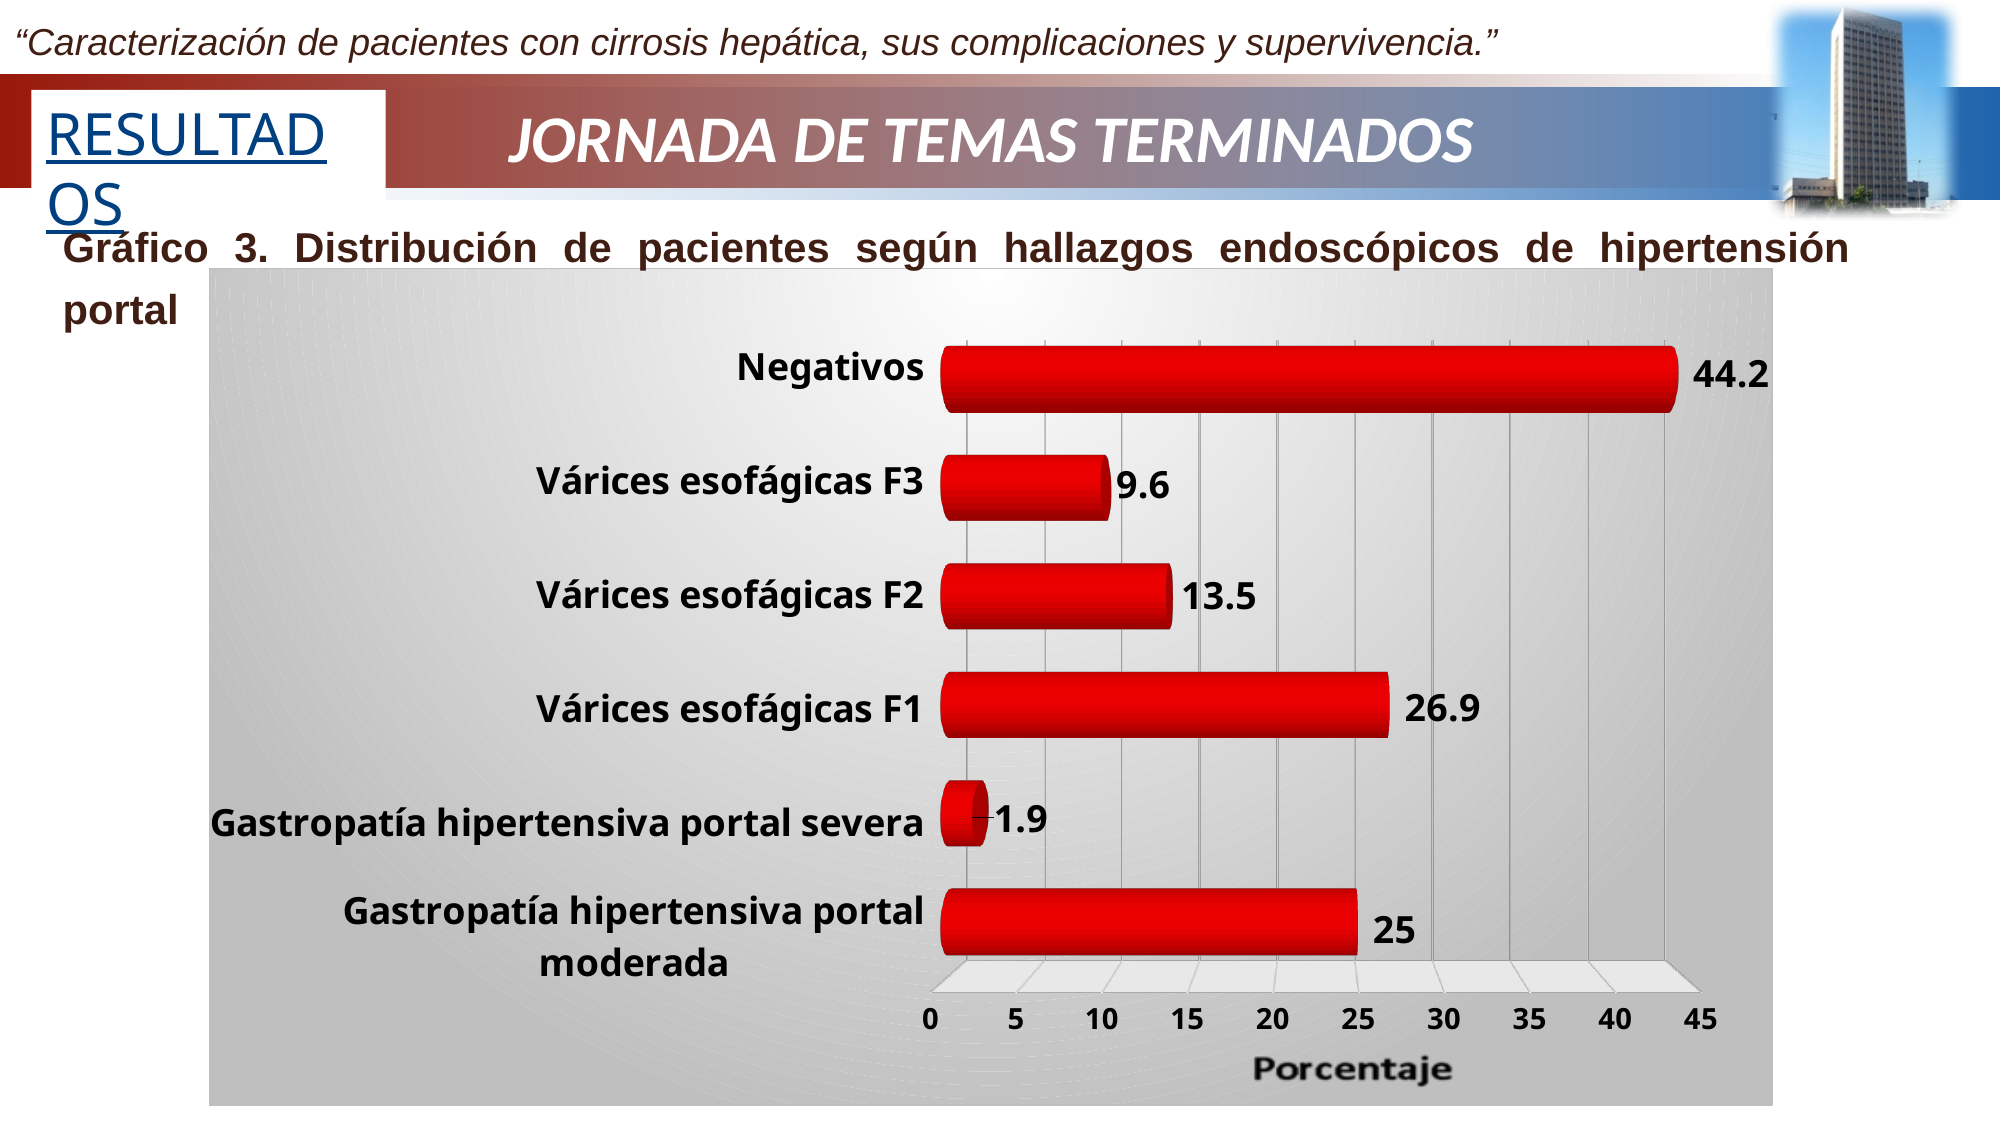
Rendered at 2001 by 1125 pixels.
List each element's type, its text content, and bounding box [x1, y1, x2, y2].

title JORNADA DE TEMAS TERMINADOS [386, 89, 1800, 183]
text_box Gráfico 3. Distribución de pacientes según hallazgos endoscópicos de hipertensión portal [47, 200, 1866, 341]
text_box RESULTADOS [31, 89, 386, 245]
text_box “Caracterización de pacientes con cirrosis hepática, sus complicaciones y supervivencia.” [0, 10, 1697, 71]
picture [1783, 22, 1949, 200]
chart [208, 267, 1773, 1107]
